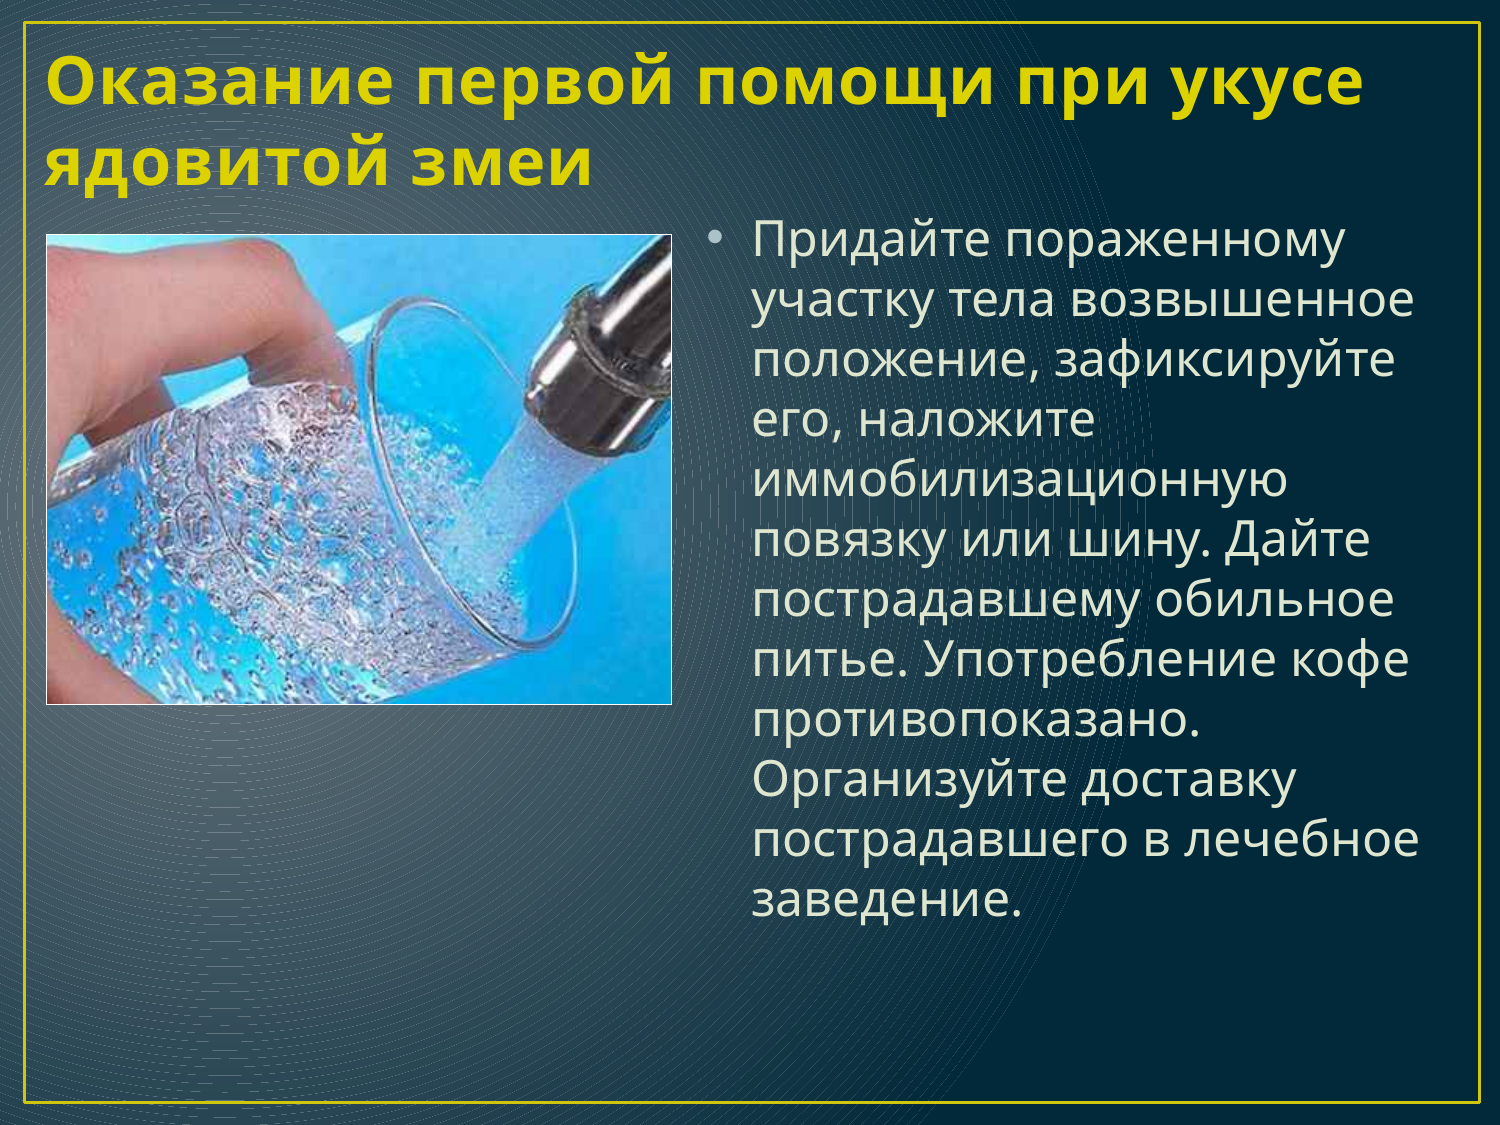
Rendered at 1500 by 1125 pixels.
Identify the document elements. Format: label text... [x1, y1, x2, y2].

picture [574, 679, 596, 683]
text_box Оказание первой помощи при укусе ядовитой змеи [29, 30, 1500, 206]
picture [46, 234, 673, 705]
list Придайте пораженному участку тела возвышенное положение, зафиксируйте его, наложите иммобилизационную повязку или шину. Дайте пострадавшему обильное питье. Употребление кофе противопоказано. Организуйте доставку пострадавшего в лечебное заведение. [691, 206, 1465, 942]
